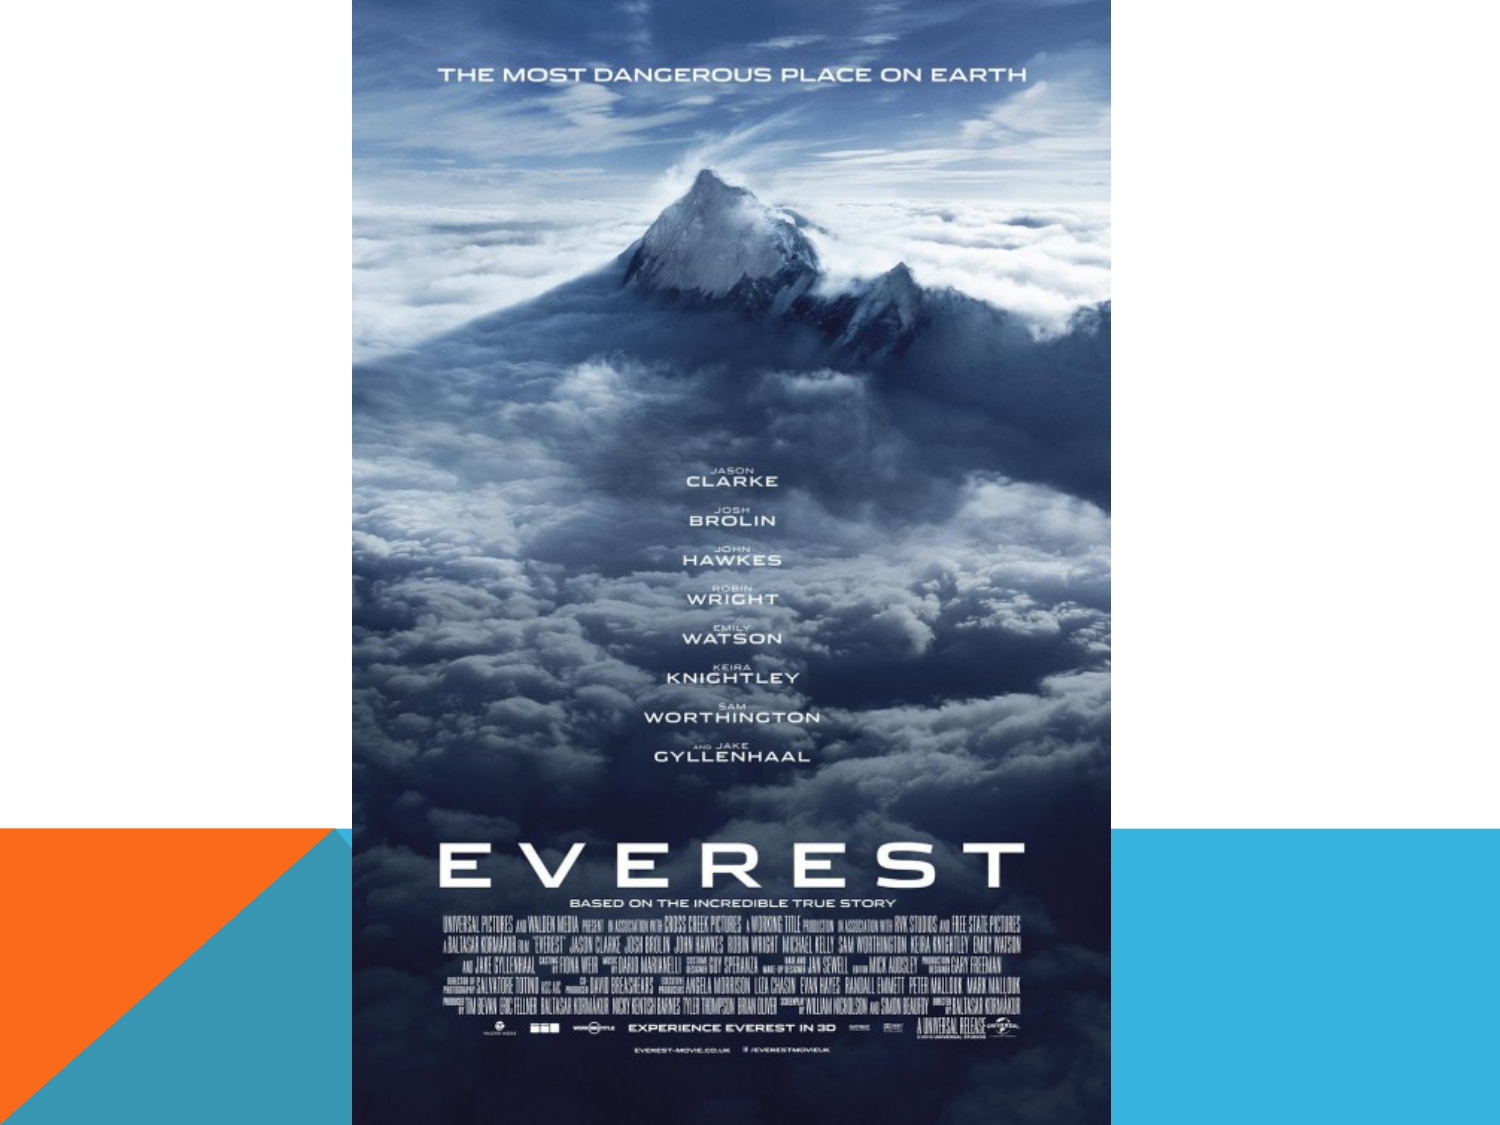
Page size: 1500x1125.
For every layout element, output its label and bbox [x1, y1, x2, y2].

picture [352, 0, 1111, 1125]
